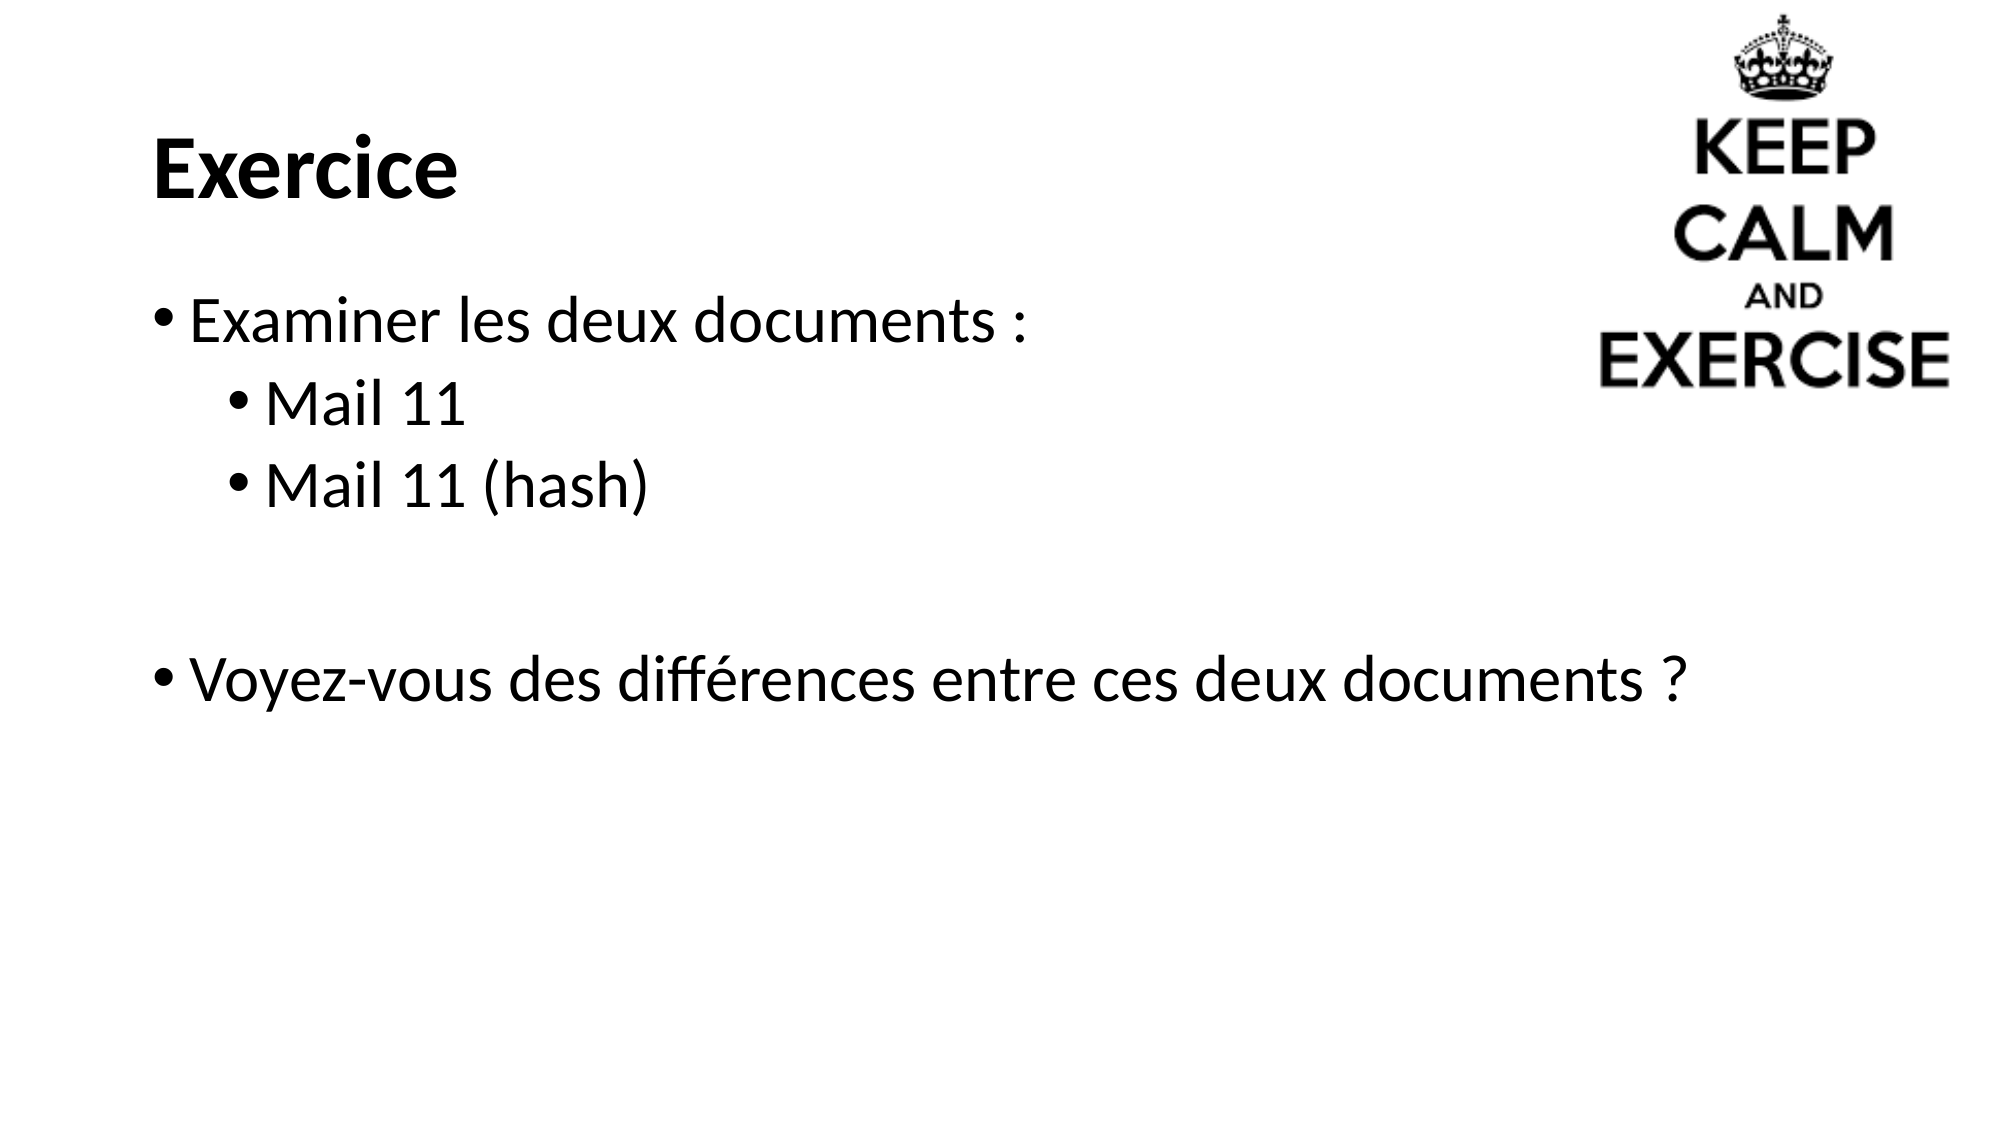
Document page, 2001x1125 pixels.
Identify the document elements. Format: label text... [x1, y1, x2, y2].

title Exercice [137, 59, 1570, 277]
list Examiner les deux documents : Mail 11 Mail 11 (hash) Voyez-vous des différences entre ces deux documents ? [137, 277, 1863, 992]
picture [1570, 0, 1999, 500]
